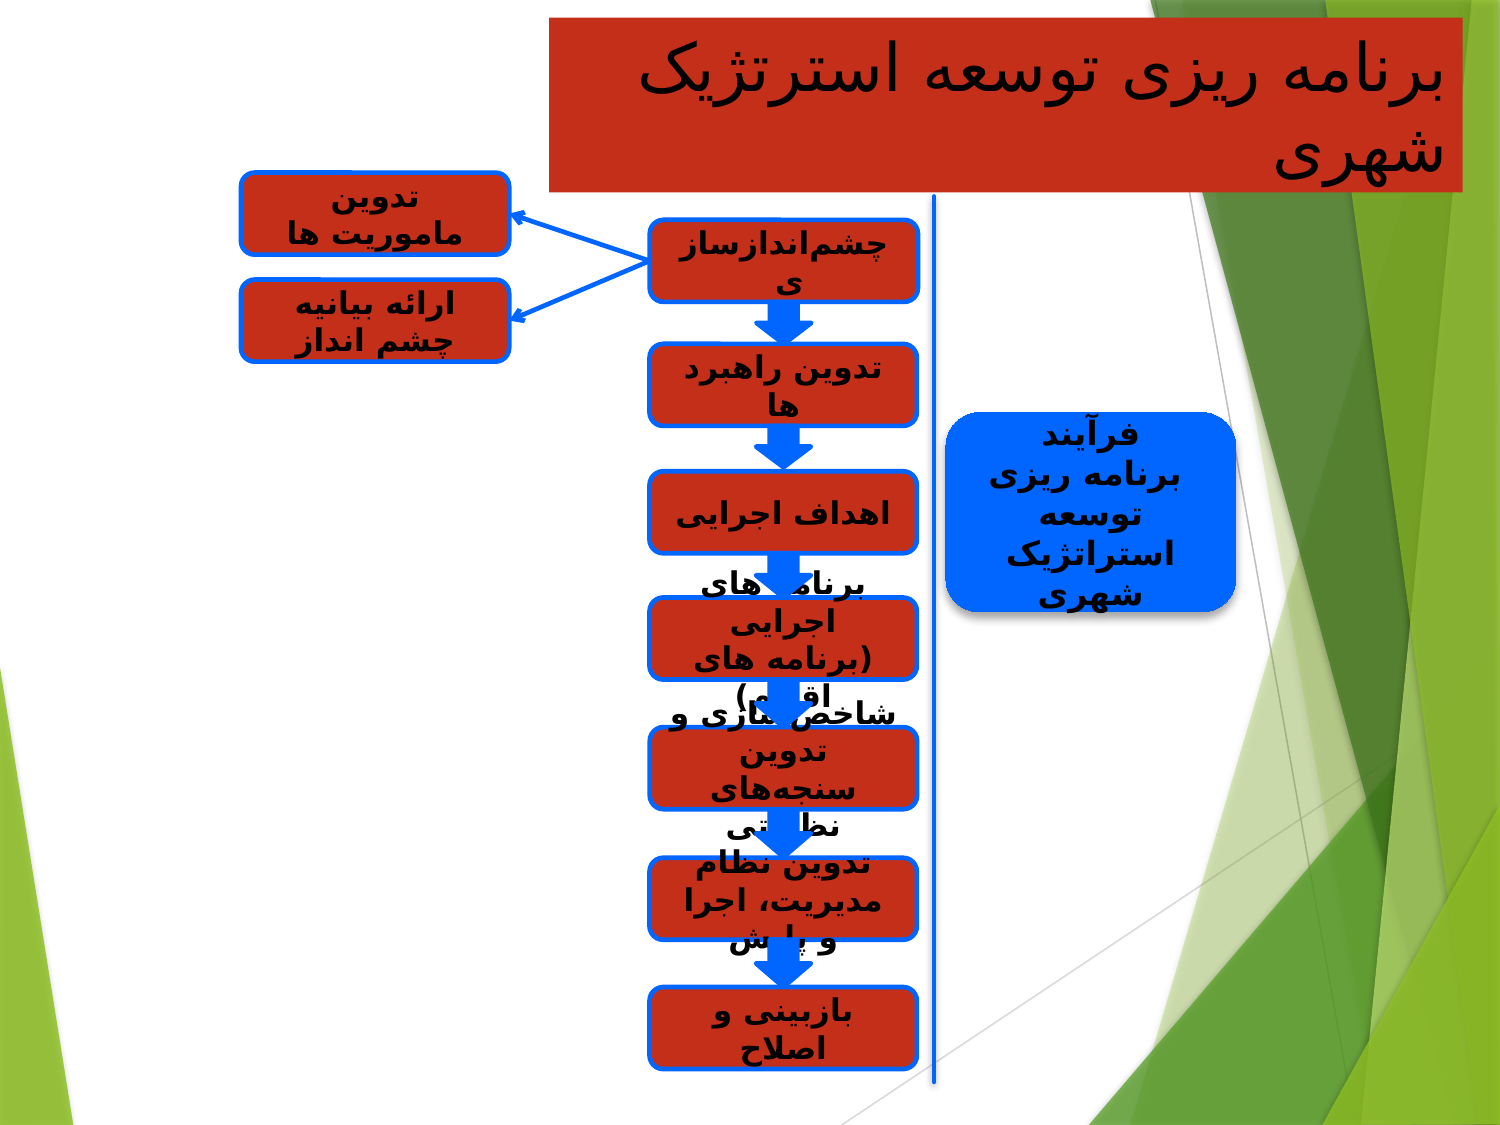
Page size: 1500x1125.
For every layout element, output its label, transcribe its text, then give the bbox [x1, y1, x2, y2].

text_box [508, 260, 651, 322]
text_box فرآیند برنامه ‌ریزی توسعه استراتژیک شهری [945, 412, 1236, 612]
text_box تدوین نظام مدیریت، اجرا و پایش [648, 856, 918, 941]
text_box [755, 678, 812, 728]
text_box [755, 300, 813, 345]
text_box [755, 938, 812, 988]
text_box [755, 552, 812, 599]
text_box بازبینی و اصلاح [648, 985, 918, 1071]
text_box [755, 808, 812, 858]
text_box [755, 424, 812, 469]
text_box اهداف اجرایی [648, 470, 918, 555]
text_box شاخص‌سازی و تدوین سنجه‌های نظارتی [648, 726, 919, 811]
text_box تدوین راهبرد ها [648, 342, 918, 427]
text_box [508, 213, 651, 260]
text_box تدوین ماموریت‌ ها [239, 171, 511, 256]
text_box برنامه‌ های اجرایی (برنامه ‌های اقدام) [648, 596, 918, 681]
text_box چشم‌اندازسازی [654, 218, 919, 303]
text_box برنامه ریزی توسعه استرتژیک شهری [549, 17, 1463, 193]
text_box ارائه بیانیه چشم ‌انداز [239, 278, 511, 363]
